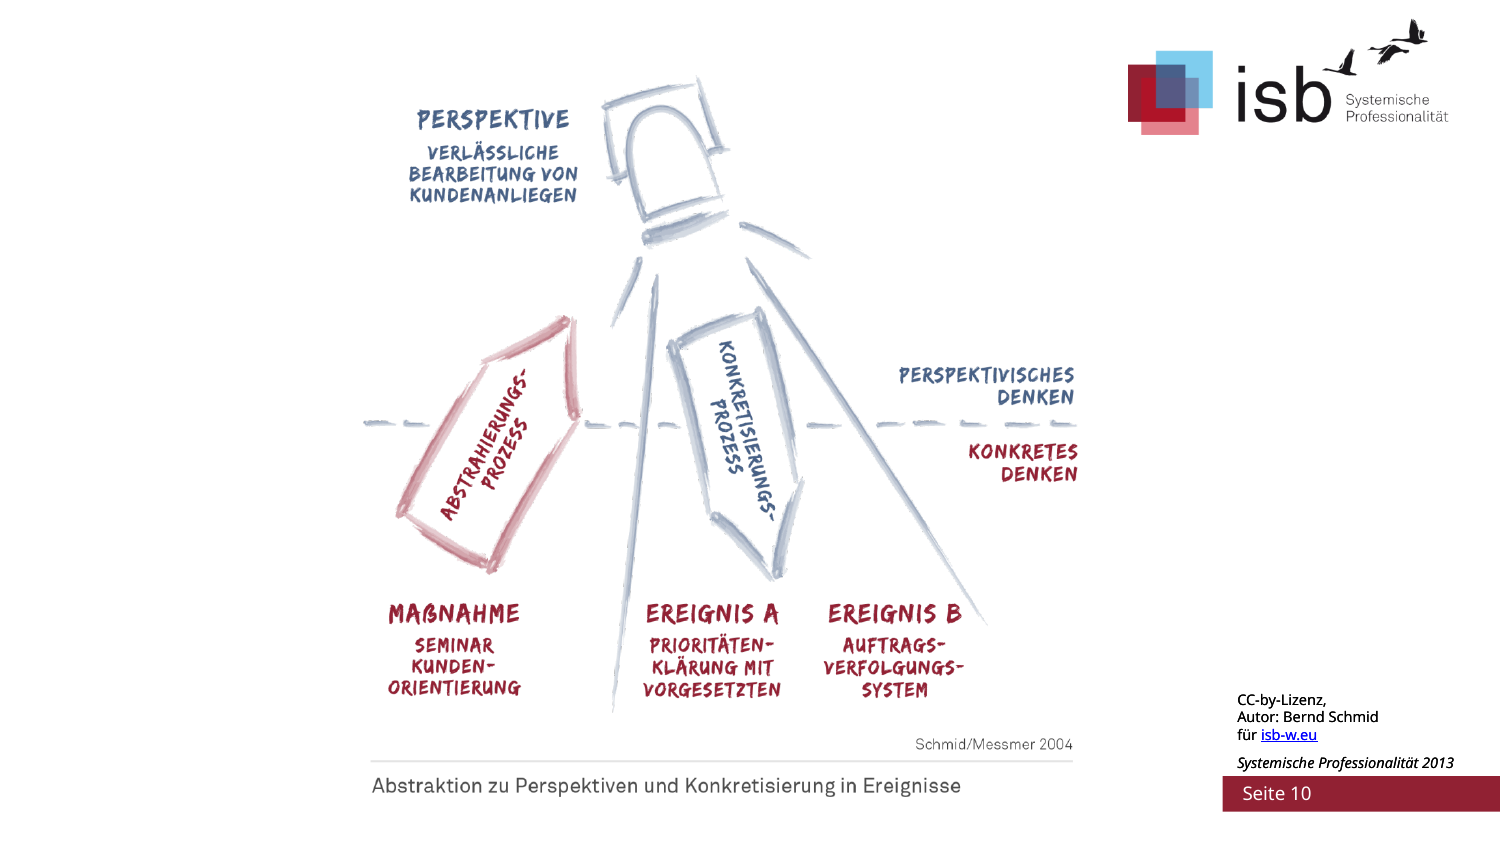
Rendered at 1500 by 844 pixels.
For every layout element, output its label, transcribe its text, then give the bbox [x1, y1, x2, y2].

text_box CC-by-Lizenz, Autor: Bernd Schmid für isb-w.eu Systemische Professionalität 2013 [1222, 543, 1500, 844]
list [348, 67, 1093, 812]
picture [1128, 14, 1461, 139]
